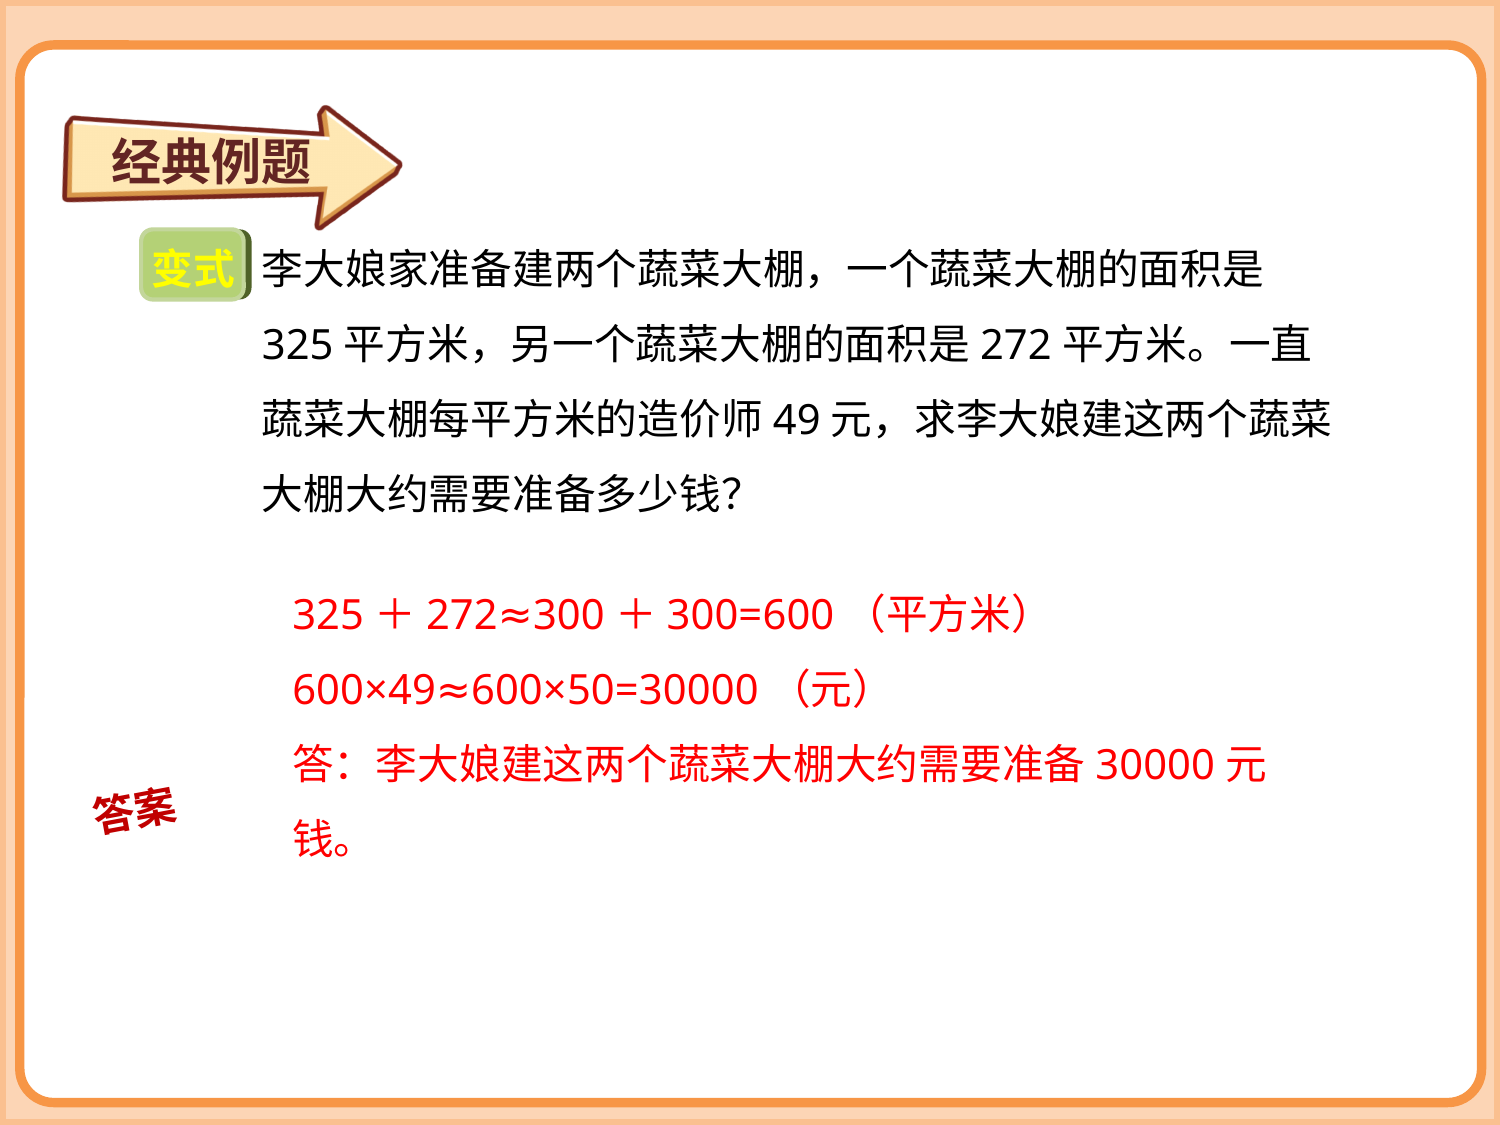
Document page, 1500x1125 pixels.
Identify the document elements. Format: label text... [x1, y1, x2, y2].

picture [50, 61, 425, 246]
text_box 325＋272≈300＋300=600（平方米） 600×49≈600×50=30000（元） 答：李大娘建这两个蔬菜大棚大约需要准备30000元钱。 [277, 555, 1317, 870]
text_box 李大娘家准备建两个蔬菜大棚，一个蔬菜大棚的面积是325平方米，另一个蔬菜大棚的面积是272平方米。一直蔬菜大棚每平方米的造价师49元，求李大娘建这两个蔬菜大棚大约需要准备多少钱？ [247, 210, 1357, 526]
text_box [136, 229, 257, 301]
text_box 答案 [73, 767, 197, 852]
